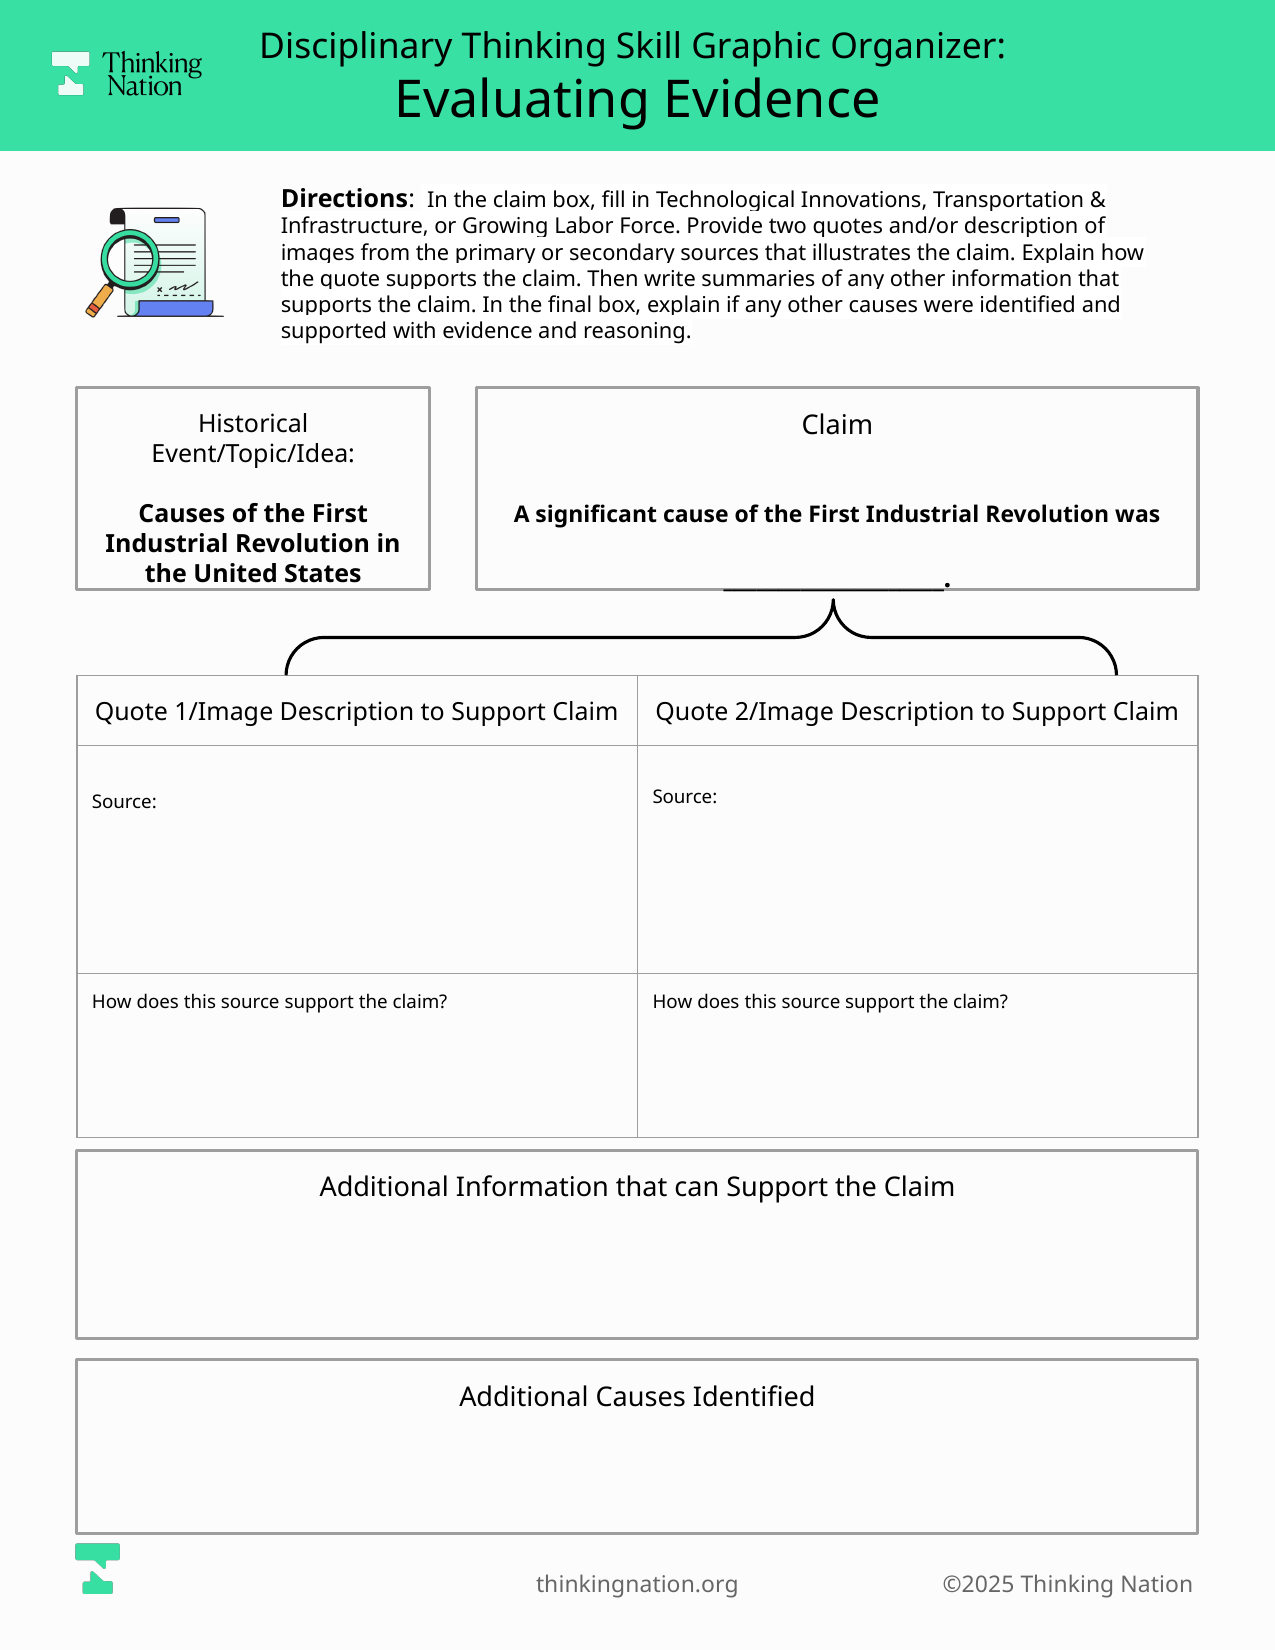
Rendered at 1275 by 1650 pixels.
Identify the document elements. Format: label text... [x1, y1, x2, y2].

picture [62, 1533, 133, 1604]
text_box Additional Information that can Support the Claim [76, 1150, 1198, 1339]
picture [35, 37, 207, 109]
table_header Quote 2/Image Description to Support Claim [638, 676, 1197, 745]
text_box thinkingnation.org [486, 1553, 789, 1605]
text_box [286, 599, 1117, 676]
text_box Directions: In the claim box, fill in Technological Innovations, Transportation & Infrastructure, or Growing Labor Force. Provide two quotes and/or description of images from the primary or secondary sources that illustrates the claim. Explain how the quote supports the claim. Then write summaries of any other information that supports the claim. In the final box, explain if any other causes were identified and supported with evidence and reasoning. [262, 187, 1198, 338]
text_box Disciplinary Thinking Skill Graphic Organizer: Evaluating Evidence [0, 0, 1275, 151]
picture [76, 184, 234, 341]
table_cell Source: [78, 746, 637, 973]
table_cell How does this source support the claim? [638, 974, 1197, 1137]
text_box Additional Causes Identified [76, 1359, 1198, 1534]
table_cell Source: [638, 746, 1197, 973]
text_box Historical Event/Topic/Idea: Causes of the First Industrial Revolution in the United States [76, 387, 430, 590]
table_cell How does this source support the claim? [78, 974, 637, 1137]
table_header Quote 1/Image Description to Support Claim [78, 676, 637, 745]
text_box ©2025 Thinking Nation [907, 1553, 1210, 1605]
text_box Claim A significant cause of the First Industrial Revolution was ____________________. [476, 387, 1199, 590]
